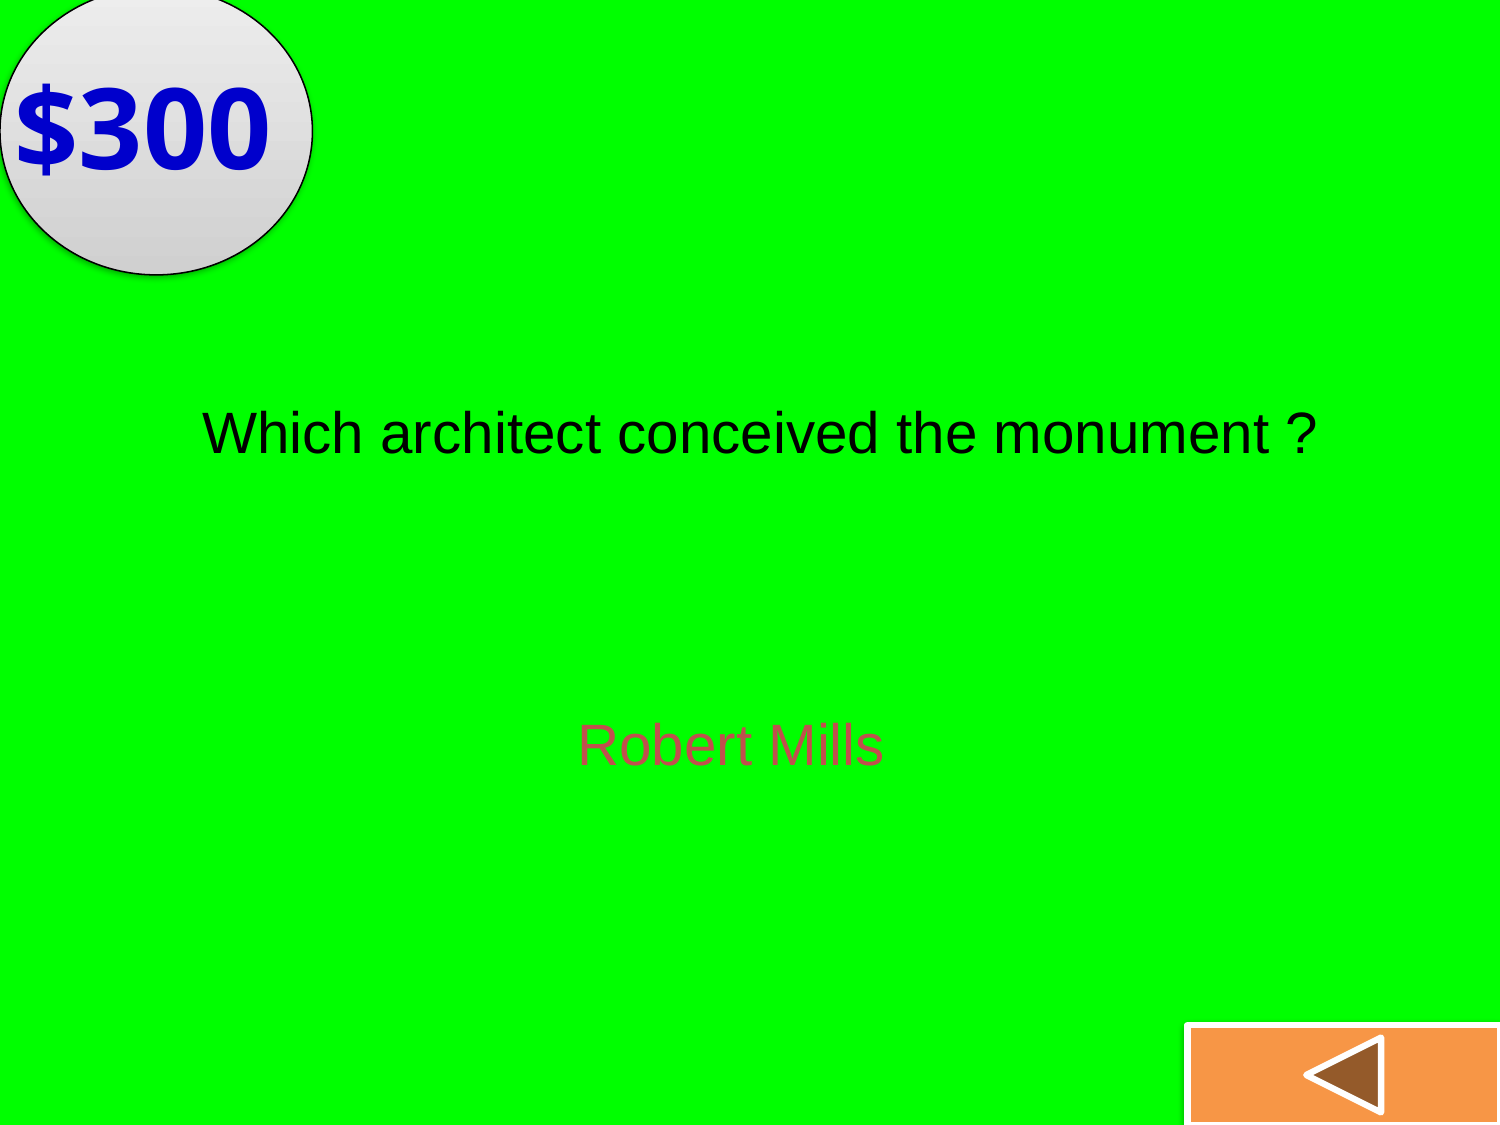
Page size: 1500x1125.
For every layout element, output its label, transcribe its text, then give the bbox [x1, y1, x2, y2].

text_box Which architect conceived the monument ? [187, 387, 1363, 473]
text_box [18, 200, 295, 276]
text_box $300 [0, 49, 1425, 200]
text_box [27, 0, 286, 49]
text_box Robert Mills [562, 699, 913, 785]
text_box [1184, 1022, 1500, 1125]
